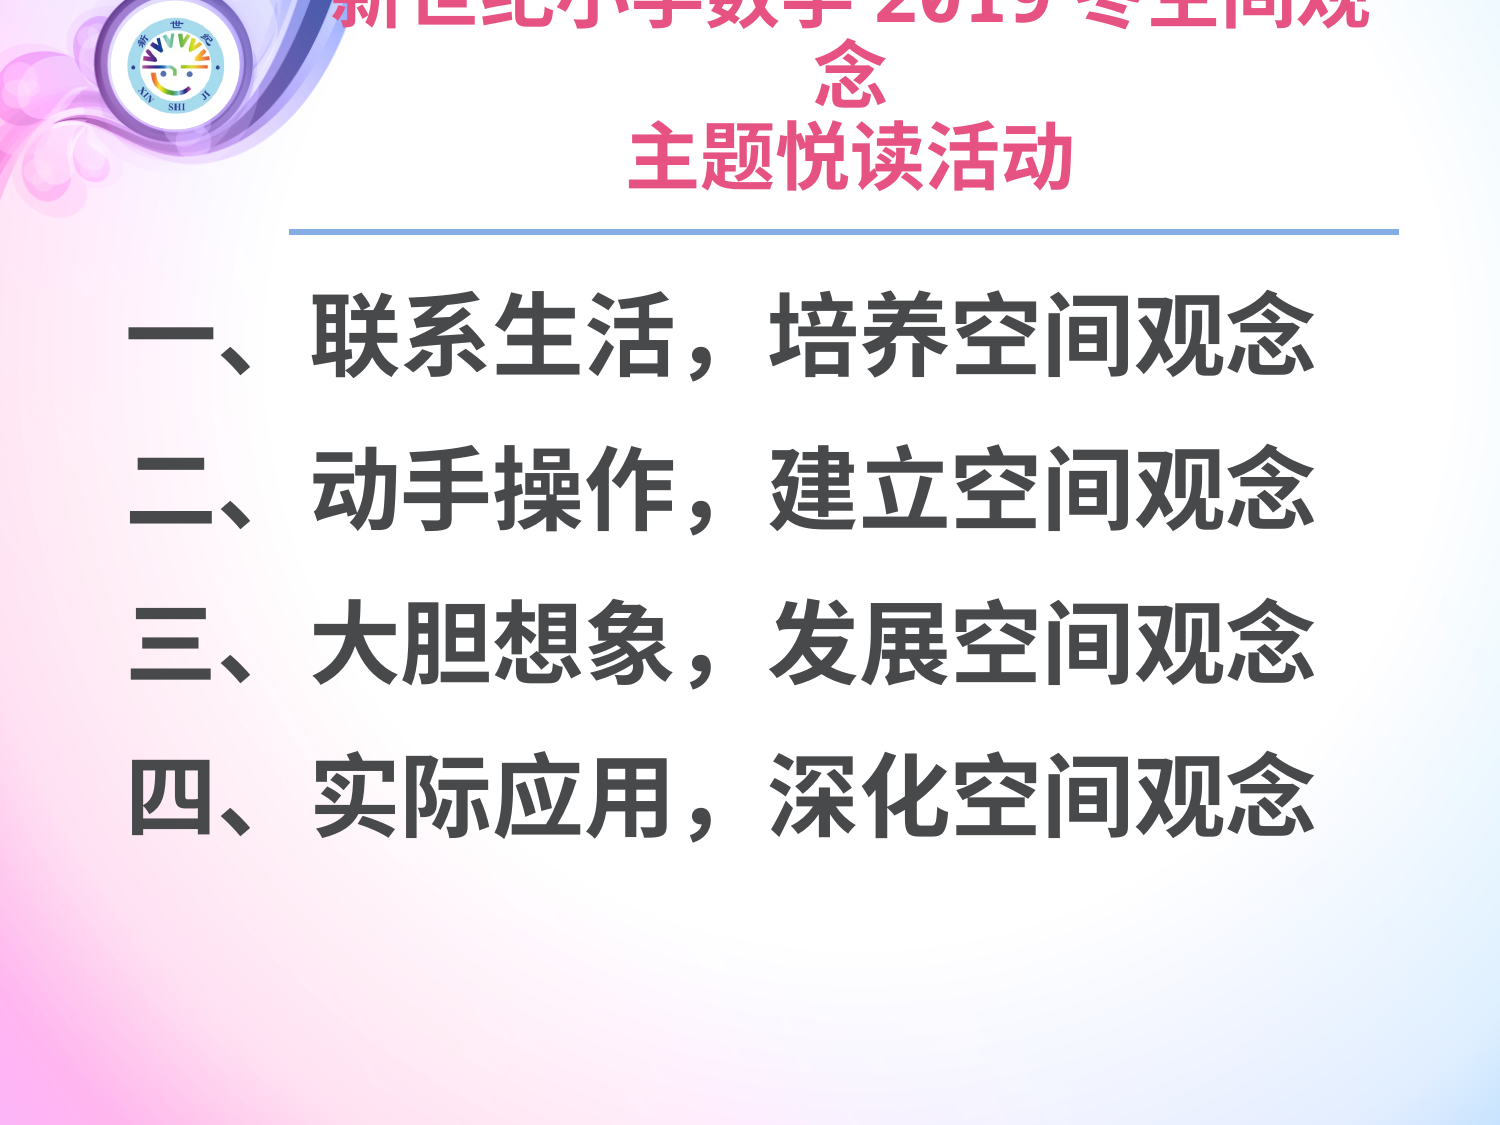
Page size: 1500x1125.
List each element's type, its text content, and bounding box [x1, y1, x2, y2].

text_box 四、实际应用，深化空间观念 [110, 731, 1408, 857]
text_box 三、大胆想象，发展空间观念 [110, 577, 1408, 703]
picture [0, 0, 1500, 1125]
text_box 二、动手操作，建立空间观念 [110, 424, 1408, 550]
text_box 一、联系生活，培养空间观念 [110, 270, 1408, 396]
text_box 新世纪小学数学2019冬空间观念 主题悦读活动 [289, 93, 1412, 209]
